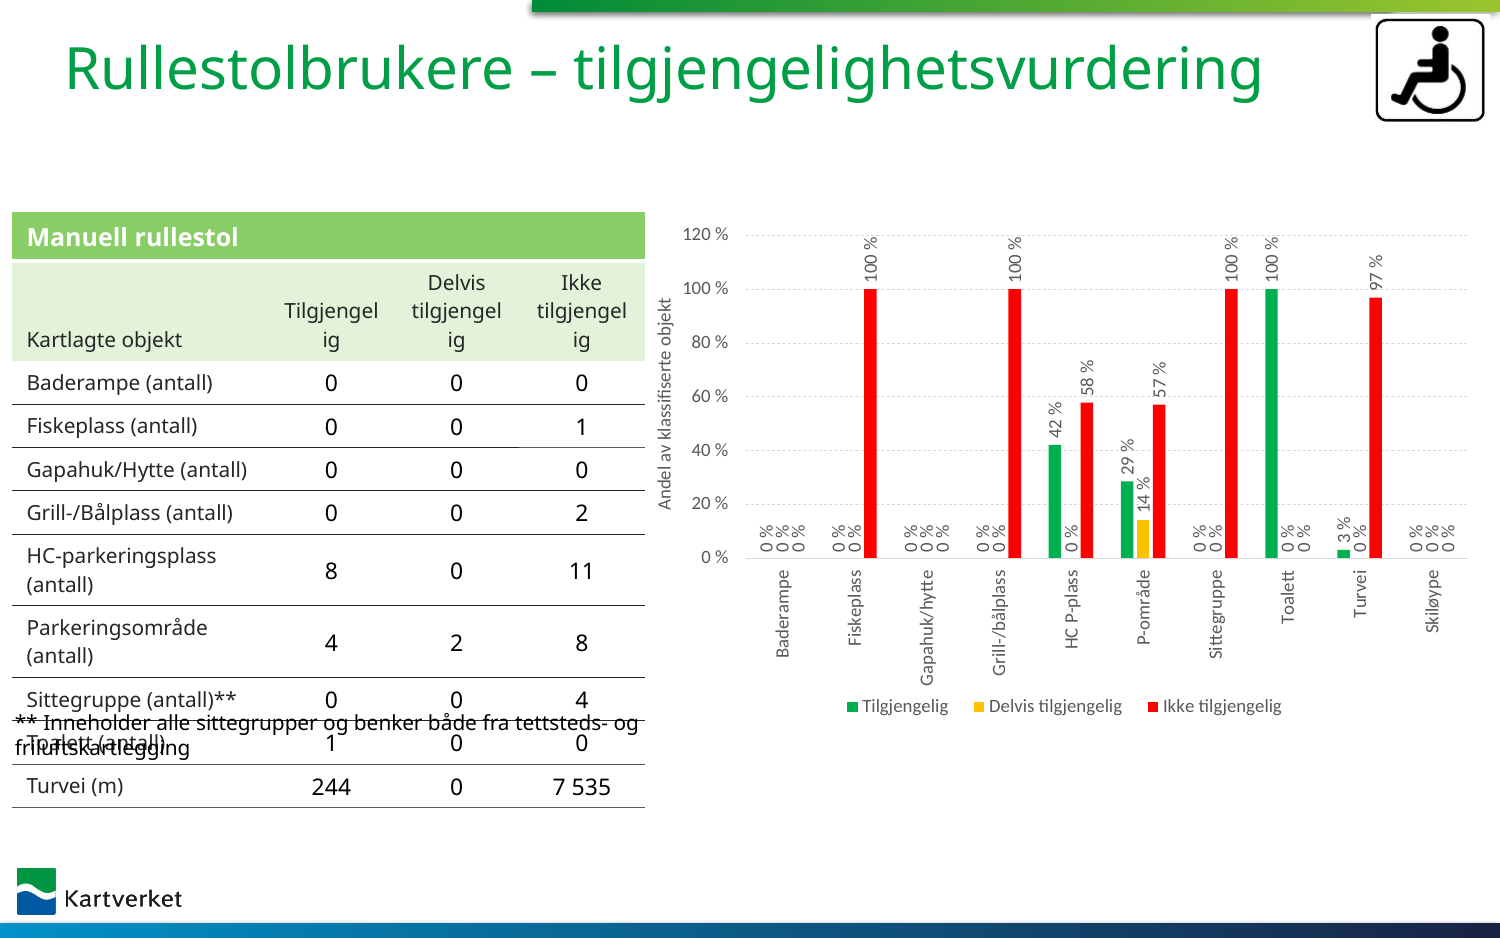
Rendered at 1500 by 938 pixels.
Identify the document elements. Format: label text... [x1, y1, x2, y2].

table_cell 2 [519, 491, 638, 534]
table_cell 4 [269, 606, 394, 677]
table_cell 0 [519, 448, 638, 490]
table_cell Tilgjengelig [269, 263, 394, 361]
table_cell 0 [269, 491, 394, 534]
table_cell Delvis tilgjengelig [394, 263, 519, 361]
table_cell 0 [394, 405, 519, 447]
table_cell Fiskeplass (antall) [12, 405, 269, 447]
table_header Manuell rullestol [12, 212, 645, 259]
table_cell 0 [394, 361, 519, 404]
table_cell Sittegruppe (antall)** [12, 678, 269, 702]
table_cell 8 [519, 606, 638, 677]
table_cell Gapahuk/Hytte (antall) [12, 448, 269, 490]
table_cell 0 [394, 768, 519, 807]
table_cell Turvei (m) [12, 768, 269, 807]
table_cell HC-parkeringsplass (antall) [12, 535, 269, 605]
picture [643, 218, 1480, 728]
table_cell 0 [394, 535, 519, 605]
table_cell 0 [519, 361, 638, 404]
table_cell 0 [394, 678, 519, 702]
table_cell 4 [519, 678, 638, 702]
table_cell 8 [269, 535, 394, 605]
table_cell 0 [269, 678, 394, 702]
table_cell Ikke tilgjengelig [519, 263, 638, 361]
table_cell 7 535 [519, 768, 645, 807]
table_cell 0 [269, 448, 394, 490]
table_cell Kartlagte objekt [12, 263, 269, 361]
table_cell 0 [269, 361, 394, 404]
text_box Rullestolbrukere – tilgjengelighetsvurdering [49, 12, 1372, 109]
text_box ** Inneholder alle sittegrupper og benker både fra tettsteds- og friluftskartlegging [0, 702, 745, 768]
table_cell 2 [394, 606, 519, 677]
table_cell 0 [394, 491, 519, 534]
table_cell Parkeringsområde (antall) [12, 606, 269, 677]
table_cell 1 [519, 405, 638, 447]
picture [1371, 13, 1491, 127]
table_cell 244 [269, 768, 394, 807]
table_cell 11 [519, 535, 638, 605]
table_cell 0 [394, 448, 519, 490]
table_cell Grill-/Bålplass (antall) [12, 491, 269, 534]
table_cell Baderampe (antall) [12, 361, 269, 404]
table_cell 0 [269, 405, 394, 447]
